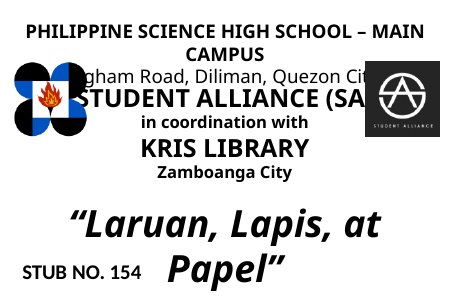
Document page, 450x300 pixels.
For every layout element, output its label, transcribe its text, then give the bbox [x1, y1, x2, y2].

text_box PHILIPPINE SCIENCE HIGH SCHOOL – MAIN CAMPUS Agham Road, Diliman, Quezon City [0, 12, 450, 74]
text_box “Laruan, Lapis, at Papel” [0, 192, 450, 298]
text_box STUDENT ALLIANCE (SA) in coordination with KRIS LIBRARY Zamboanga City [0, 74, 450, 190]
picture [364, 60, 441, 137]
text_box STUB NO. 154 [7, 251, 213, 292]
picture [12, 60, 88, 137]
